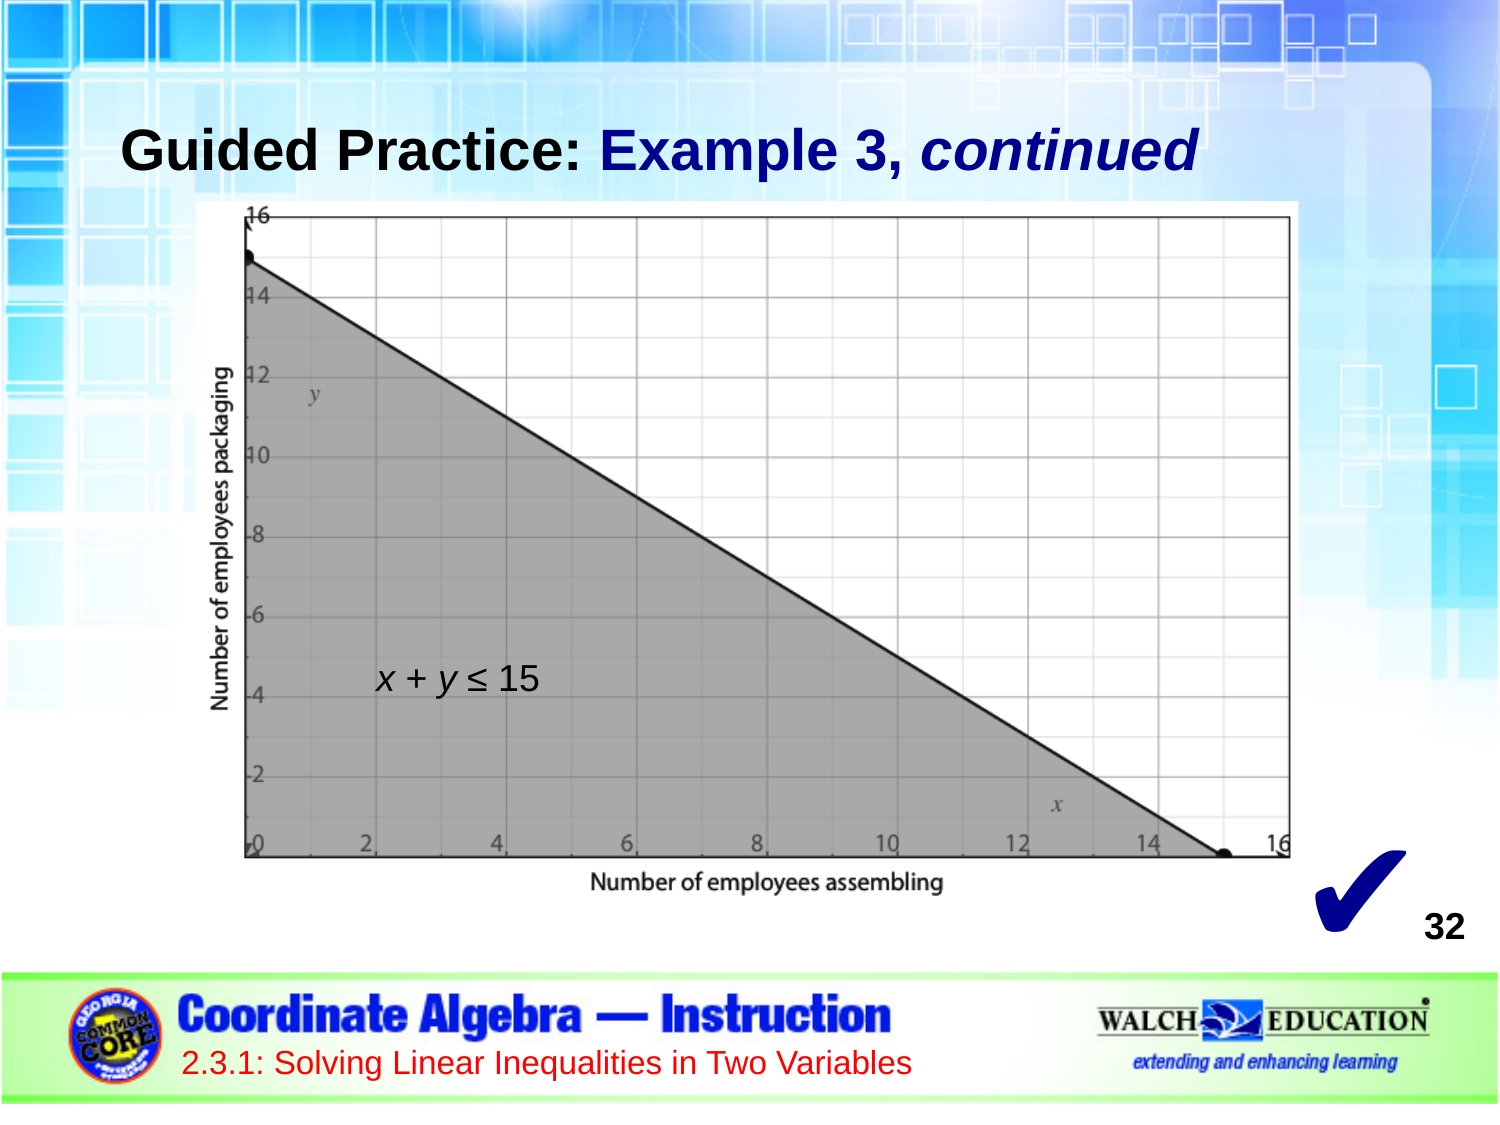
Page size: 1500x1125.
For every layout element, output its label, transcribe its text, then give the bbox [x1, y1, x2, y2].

picture [1, 0, 1500, 1104]
subtitle Guided Practice: Example 3, continued [105, 105, 1394, 925]
text_box ✔ [1173, 787, 1439, 983]
slide_number 32 [1439, 901, 1481, 949]
list 2.3.1: Solving Linear Inequalities in Two Variables [166, 1033, 1074, 1078]
